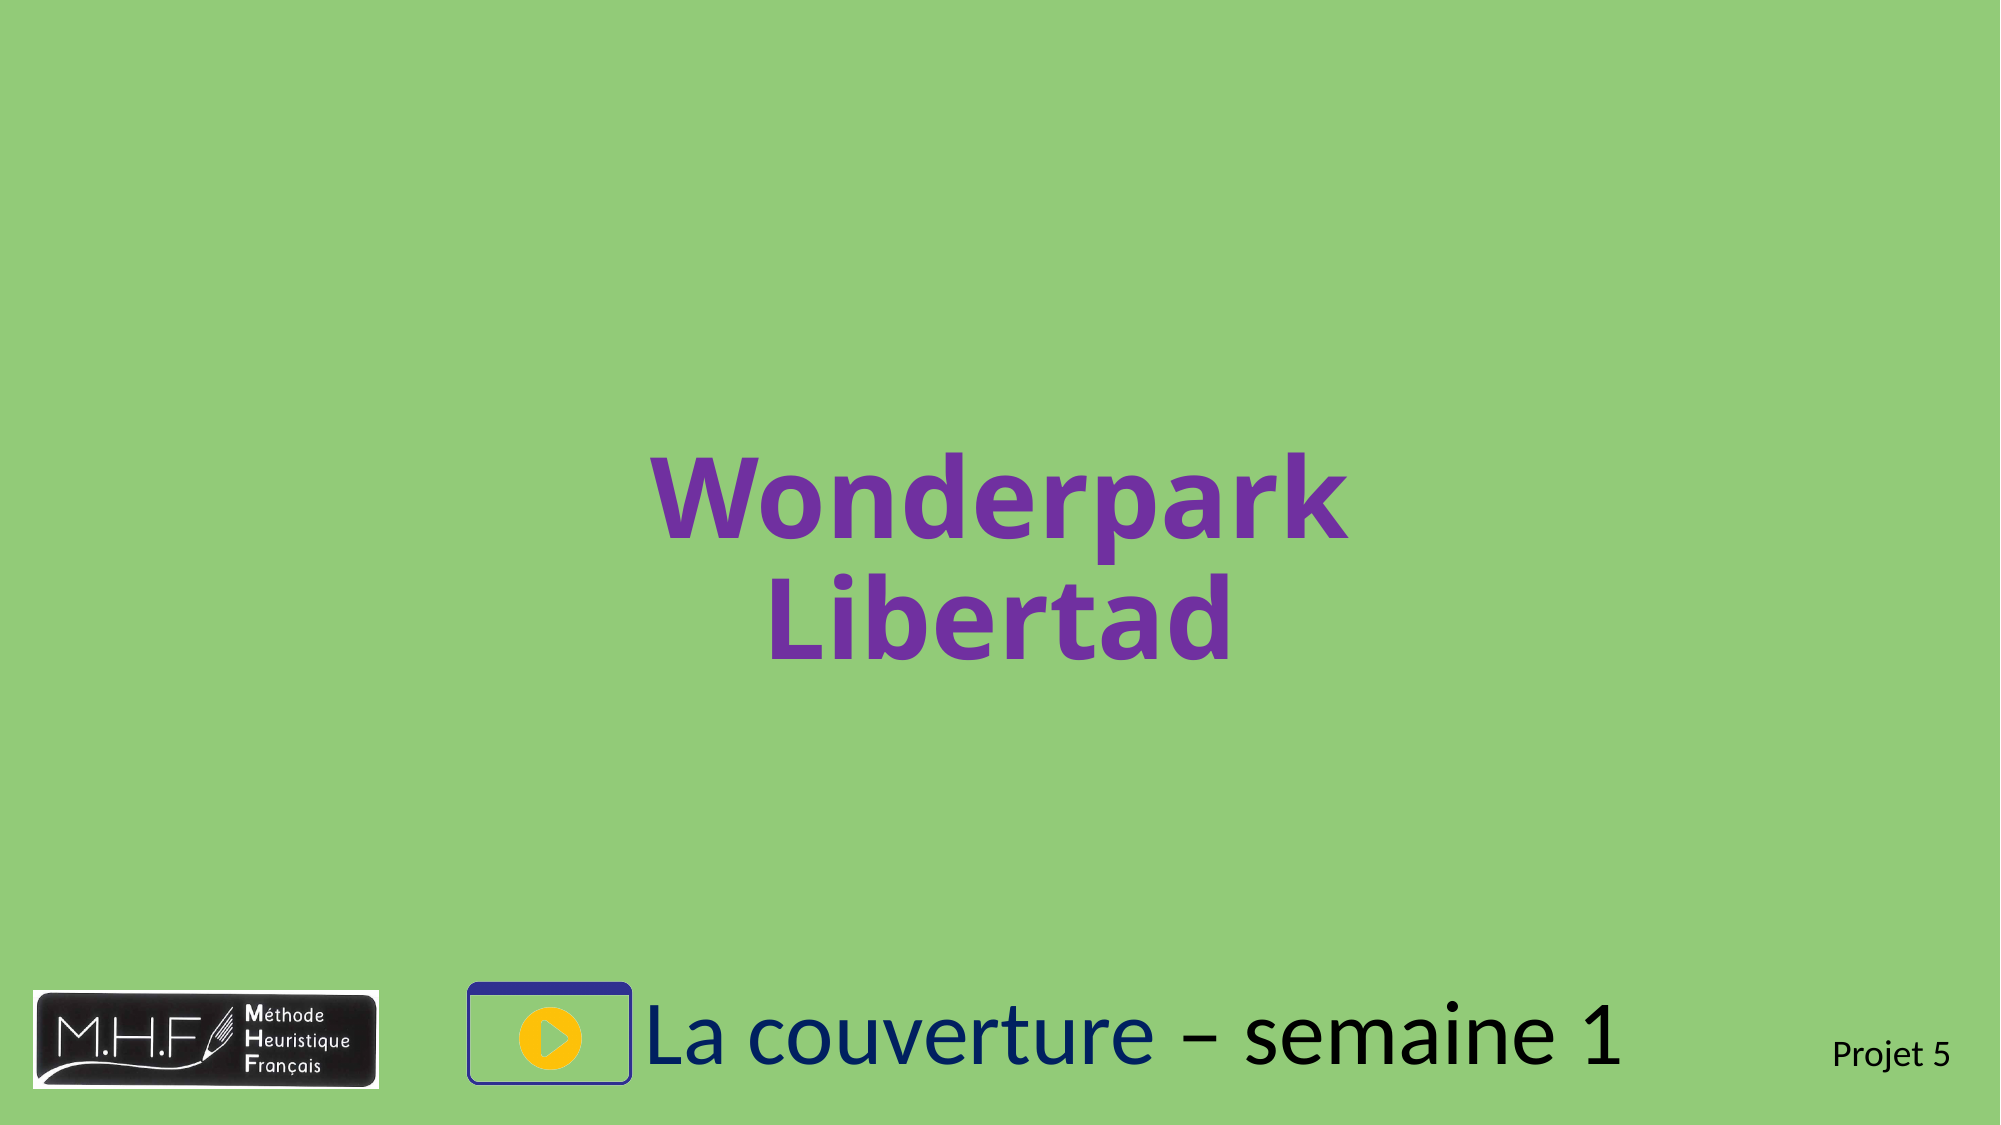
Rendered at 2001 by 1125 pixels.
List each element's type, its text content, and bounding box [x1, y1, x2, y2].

subtitle La couverture – semaine 1 [249, 978, 1750, 1102]
title Wonderpark Libertad [249, 325, 1750, 800]
text_box Projet 5 [1362, 1021, 1967, 1082]
picture [463, 977, 638, 1089]
picture [33, 990, 379, 1089]
